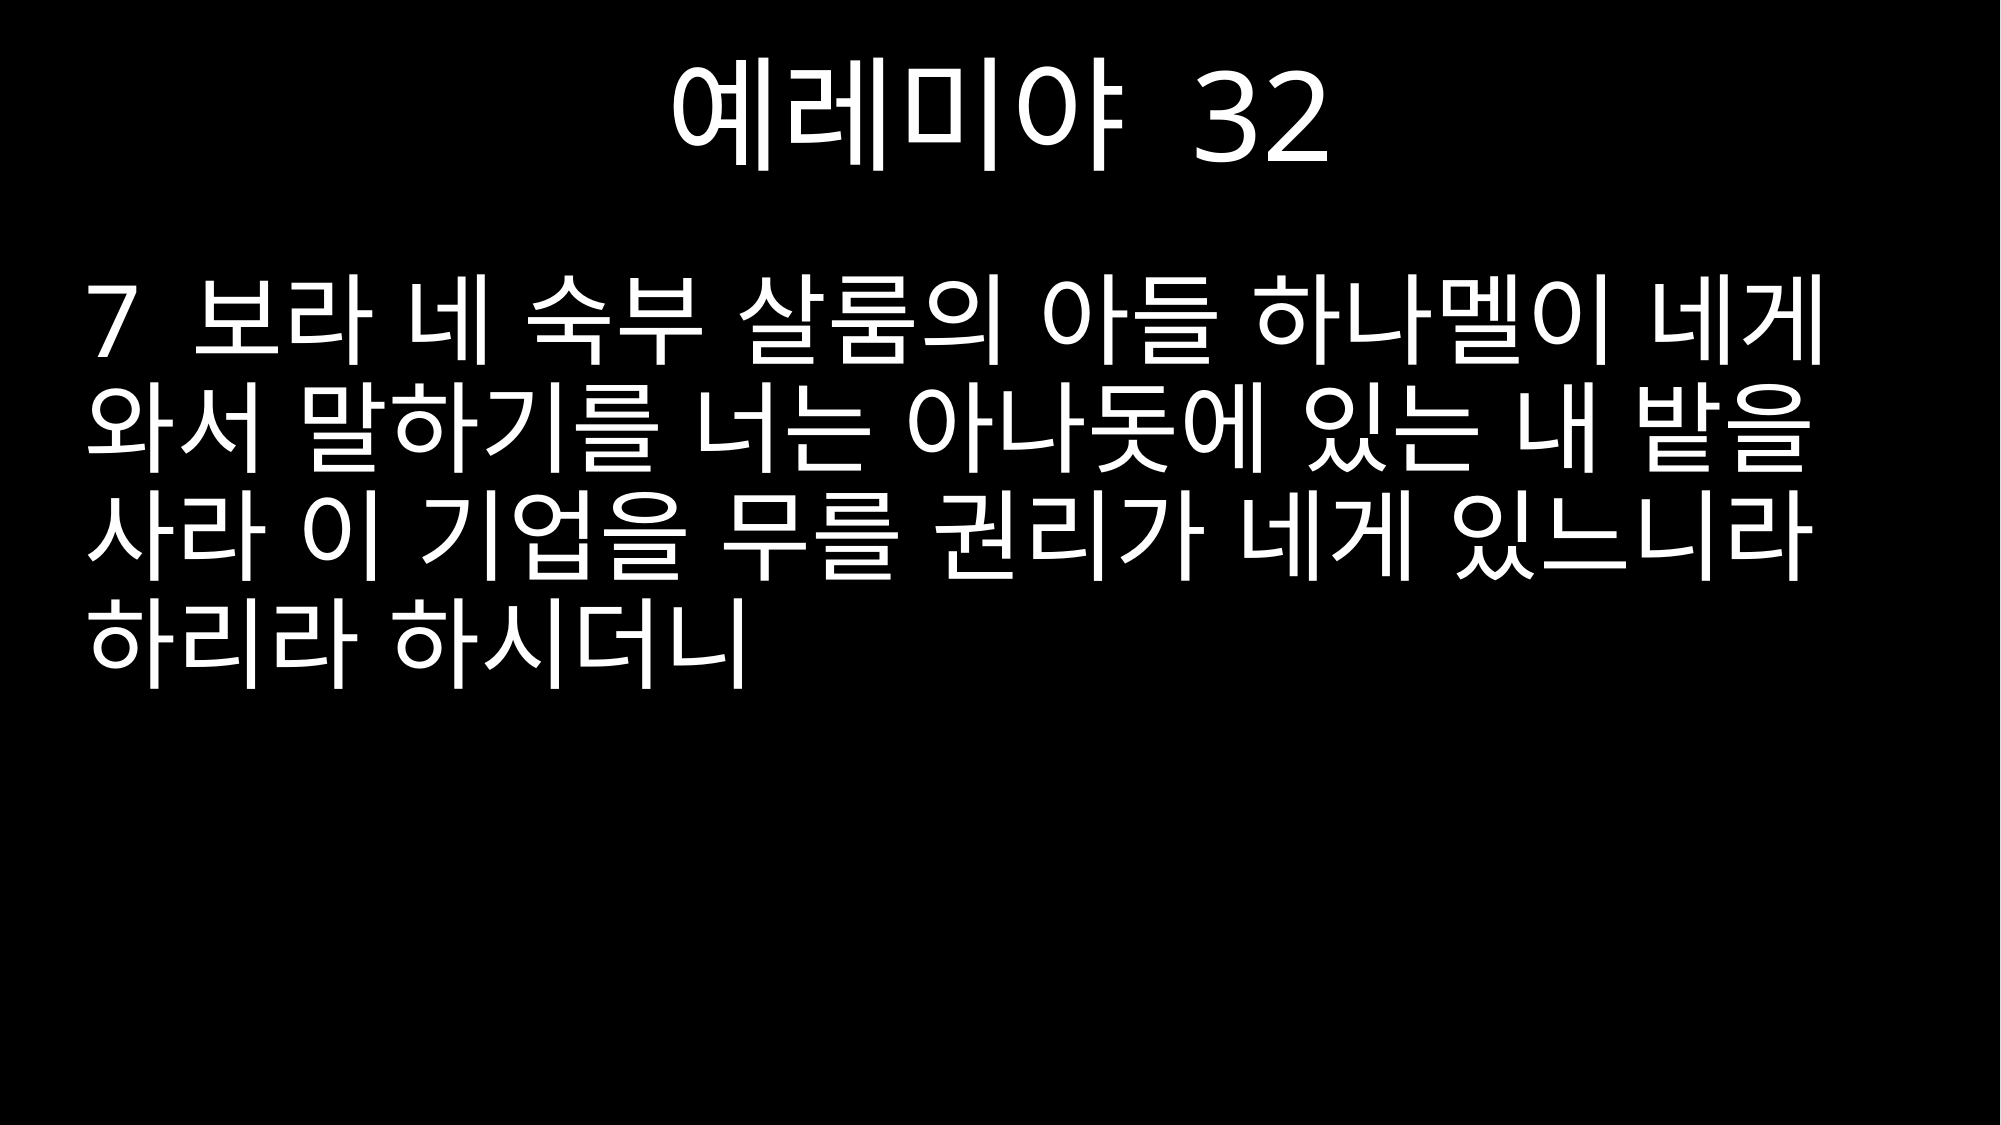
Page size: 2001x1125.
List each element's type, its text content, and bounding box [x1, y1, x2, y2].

footer 예레미야 32 [0, 32, 2000, 192]
list 7 보라 네 숙부 살룸의 아들 하나멜이 네게 와서 말하기를 너는 아나돗에 있는 내 밭을 사라 이 기업을 무를 권리가 네게 있느니라 하리라 하시더니 [69, 263, 1953, 423]
picture [0, 0, 2001, 1125]
